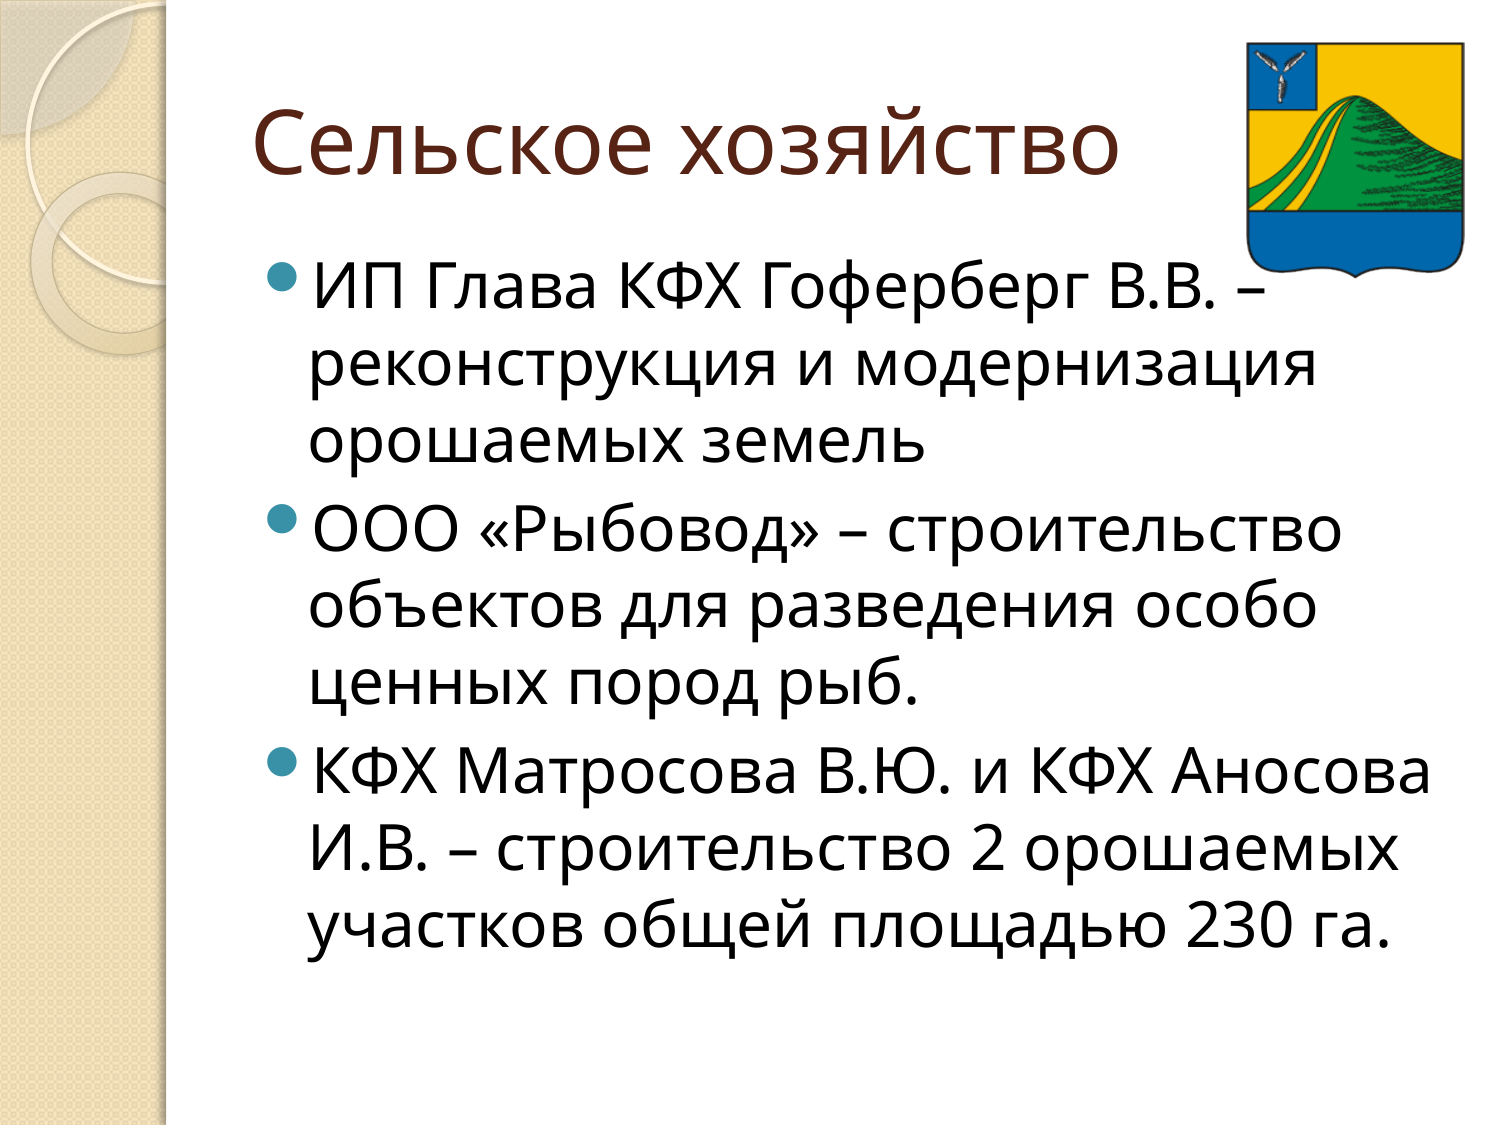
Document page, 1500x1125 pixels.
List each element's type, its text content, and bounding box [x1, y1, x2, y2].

picture [1245, 42, 1465, 280]
list ИП Глава КФХ Гоферберг В.В. – реконструкция и модернизация орошаемых земель ООО «Рыбовод» – строительство объектов для разведения особо ценных пород рыб. КФХ Матросова В.Ю. и КФХ Аносова И.В. – строительство 2 орошаемых участков общей площадью 230 га. [235, 237, 1466, 1025]
title Сельское хозяйство [235, 45, 1239, 233]
